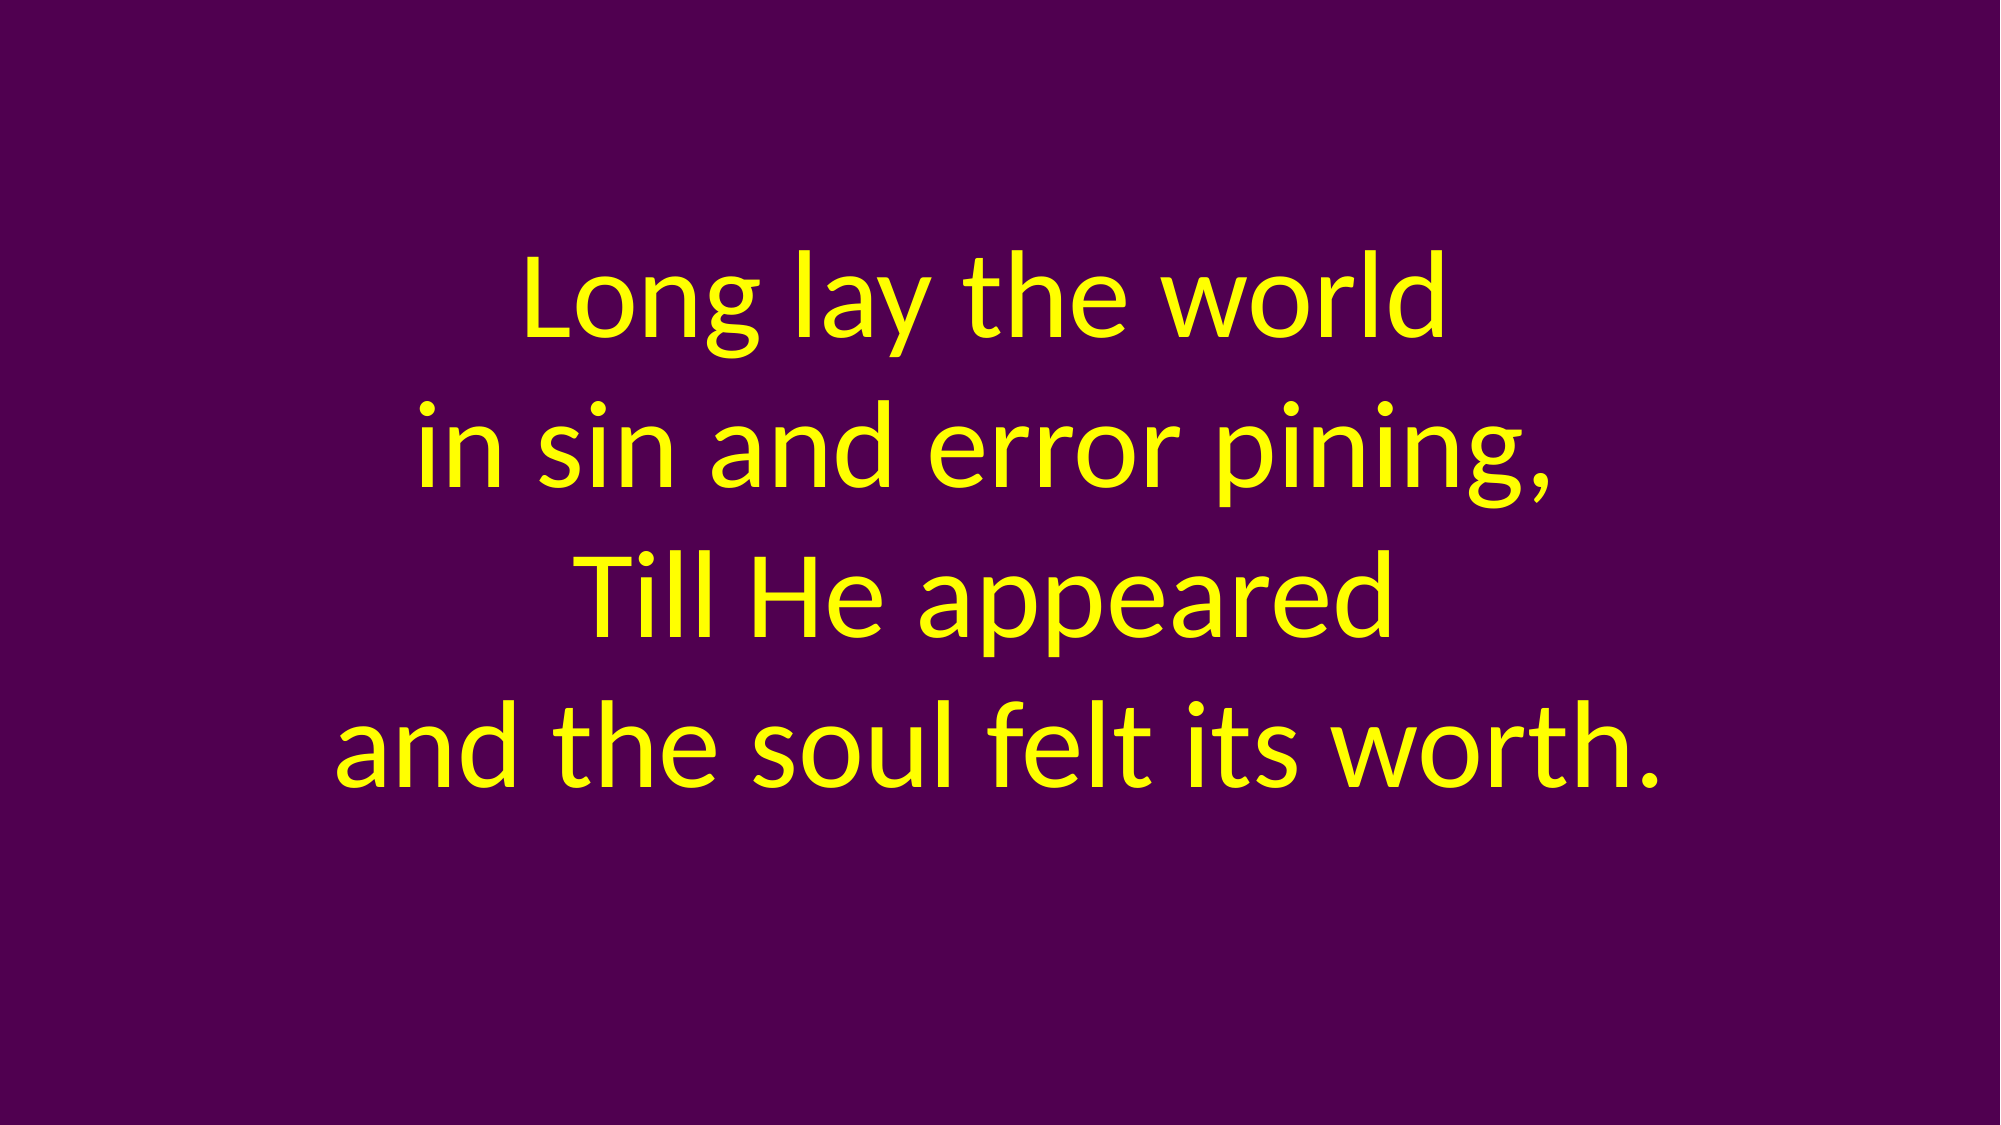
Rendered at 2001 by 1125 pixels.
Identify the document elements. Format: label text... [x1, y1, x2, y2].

text_box Long lay the world in sin and error pining, Till He appeared and the soul felt its worth. [0, 205, 2000, 820]
